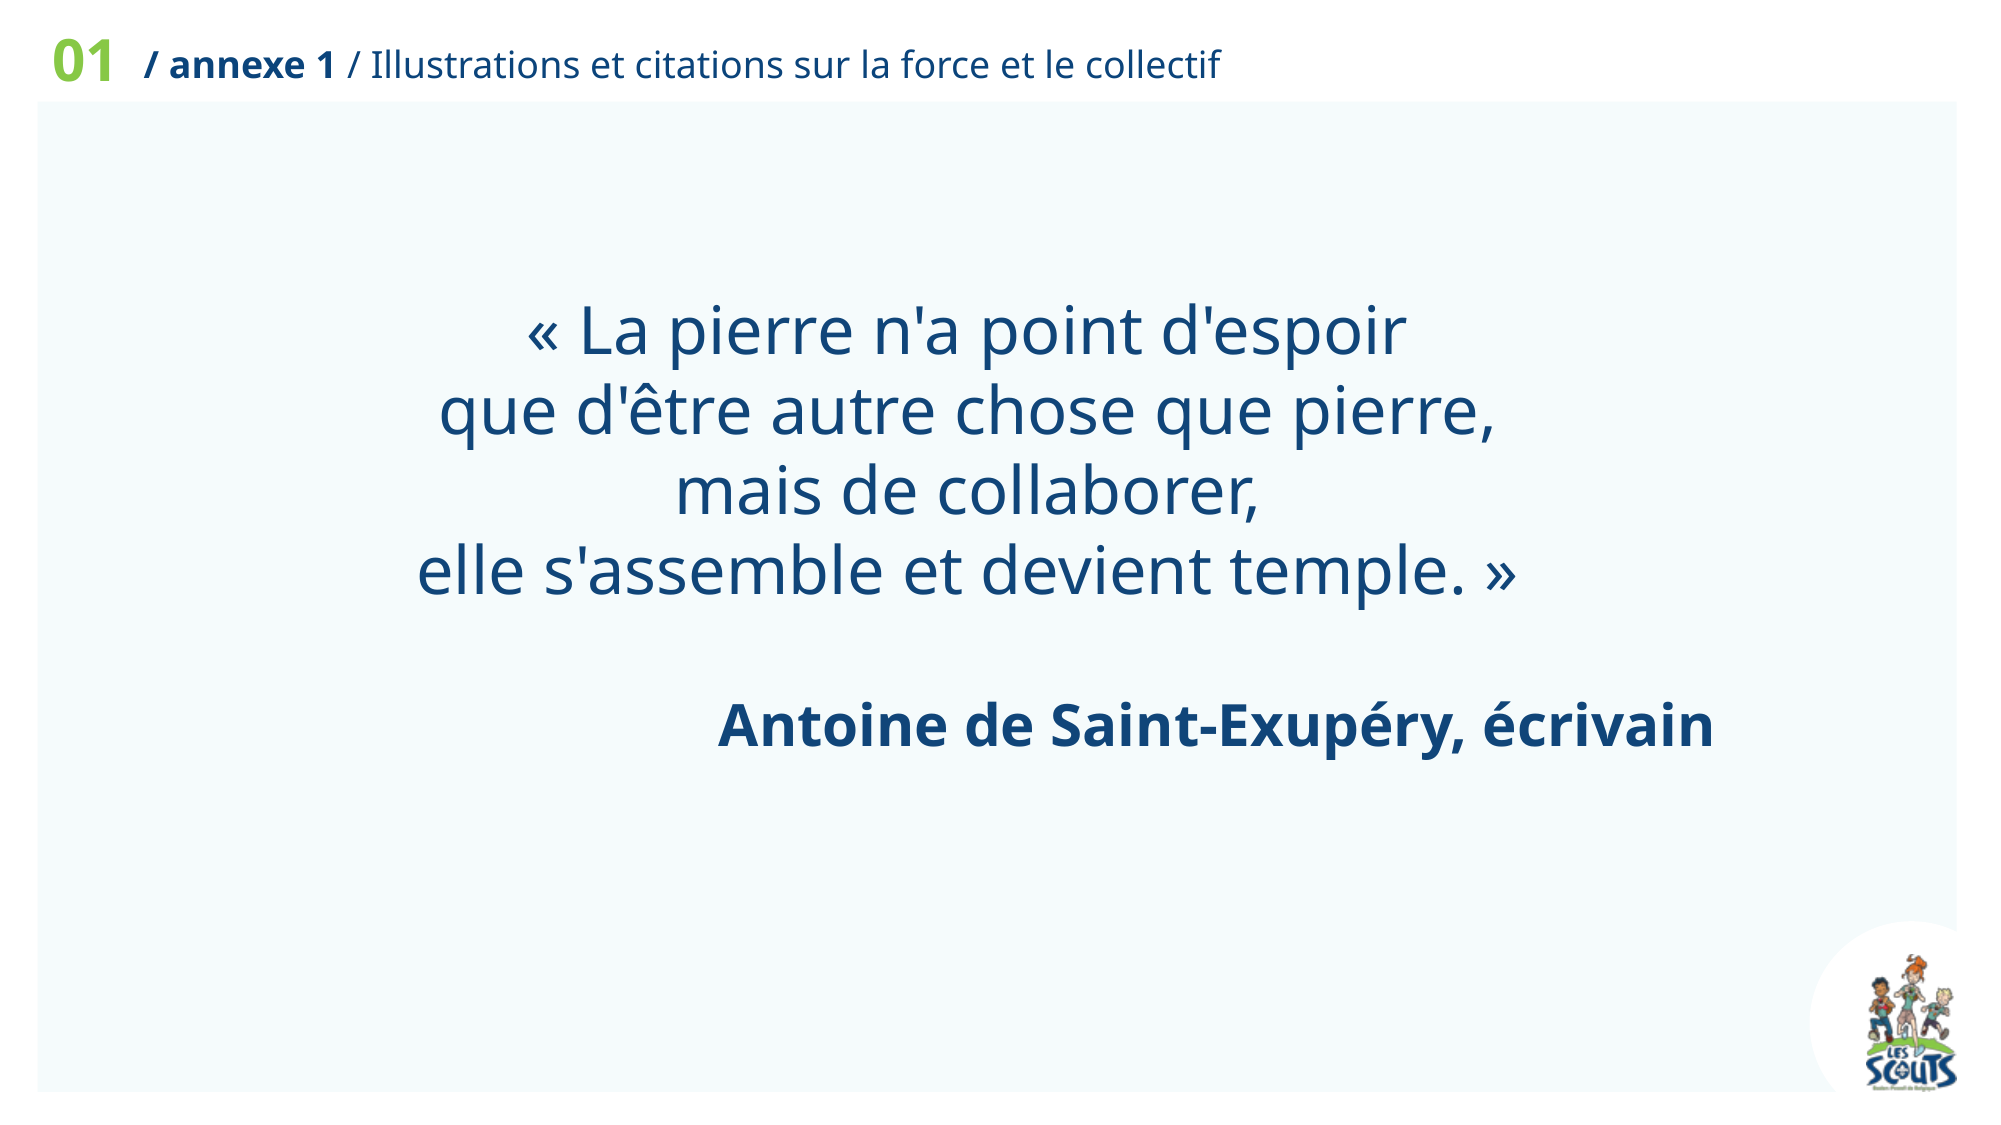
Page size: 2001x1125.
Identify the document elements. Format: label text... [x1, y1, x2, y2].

text_box « La pierre n'a point d'espoir que d'être autre chose que pierre, mais de collaborer, elle s'assemble et devient temple. » Antoine de Saint-Exupéry, écrivain [205, 280, 1731, 766]
text_box 01 [37, 15, 151, 101]
text_box / annexe 1 / Illustrations et citations sur la force et le collectif [151, 33, 1310, 94]
picture [1866, 954, 1957, 1092]
